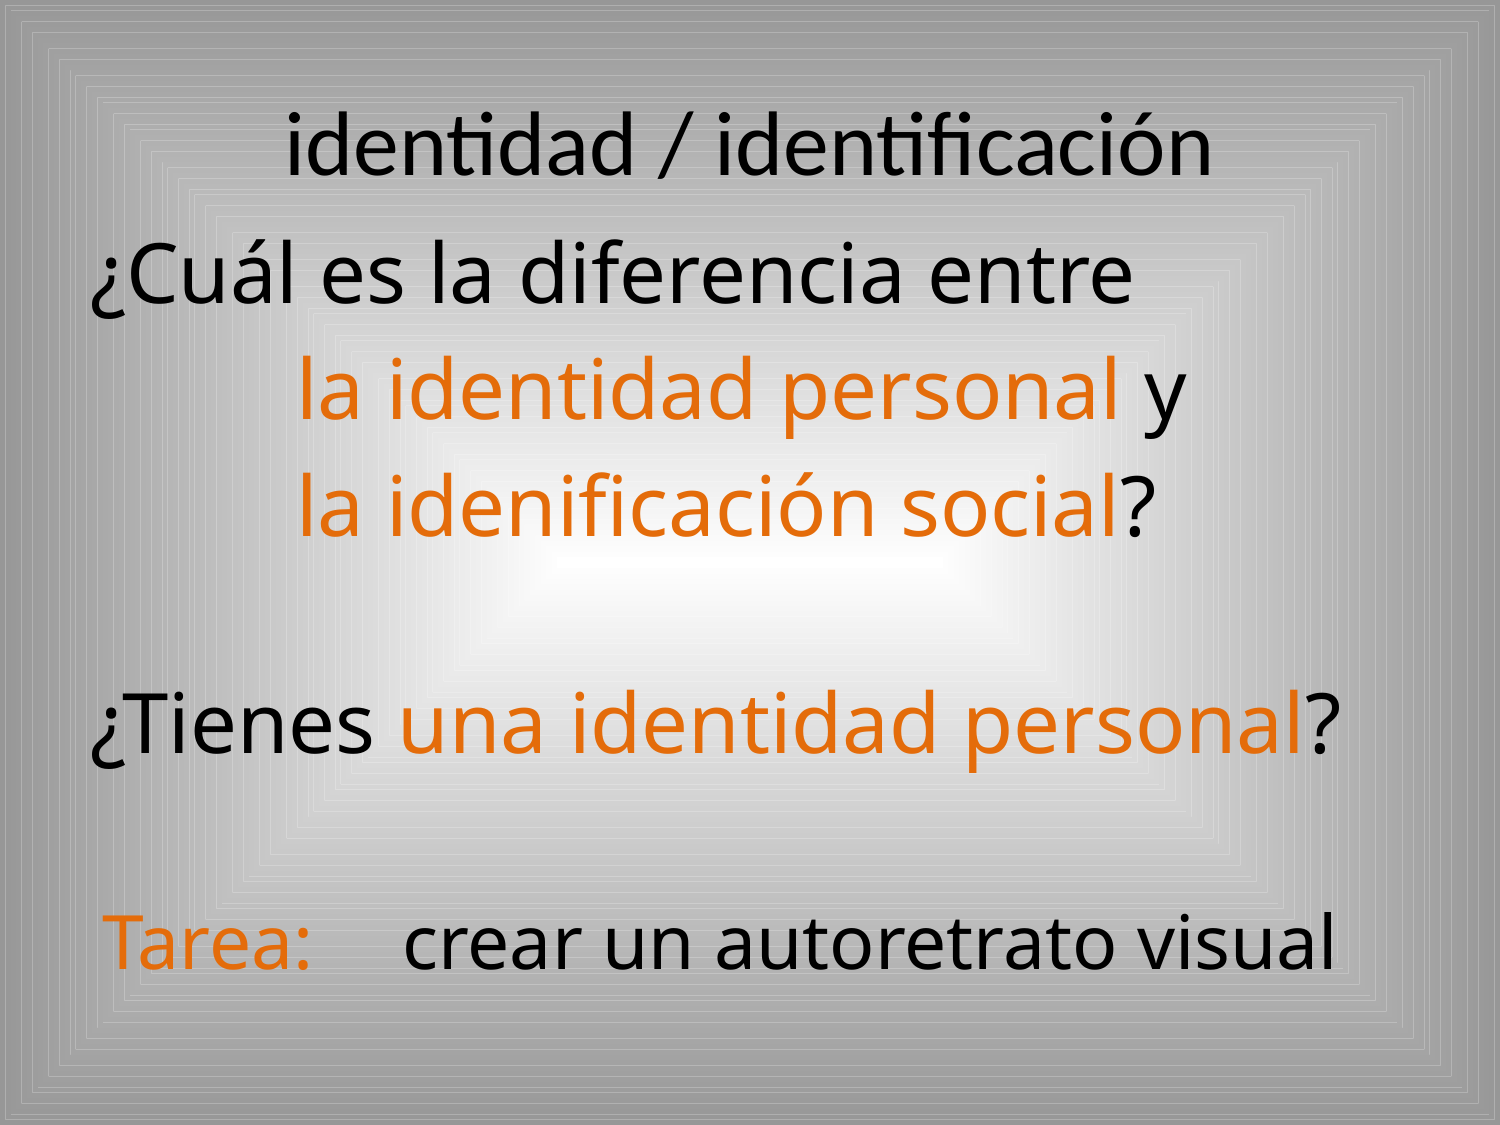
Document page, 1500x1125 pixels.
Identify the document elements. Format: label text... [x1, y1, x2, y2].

text_box ¿Tienes una identidad personal? [75, 662, 1375, 825]
list ¿Cuál es la diferencia entre la identidad personal y la idenificación social? [75, 212, 1425, 613]
title identidad / identificación [75, 45, 1425, 212]
text_box Tarea: crear un autoretrato visual [87, 887, 1438, 993]
